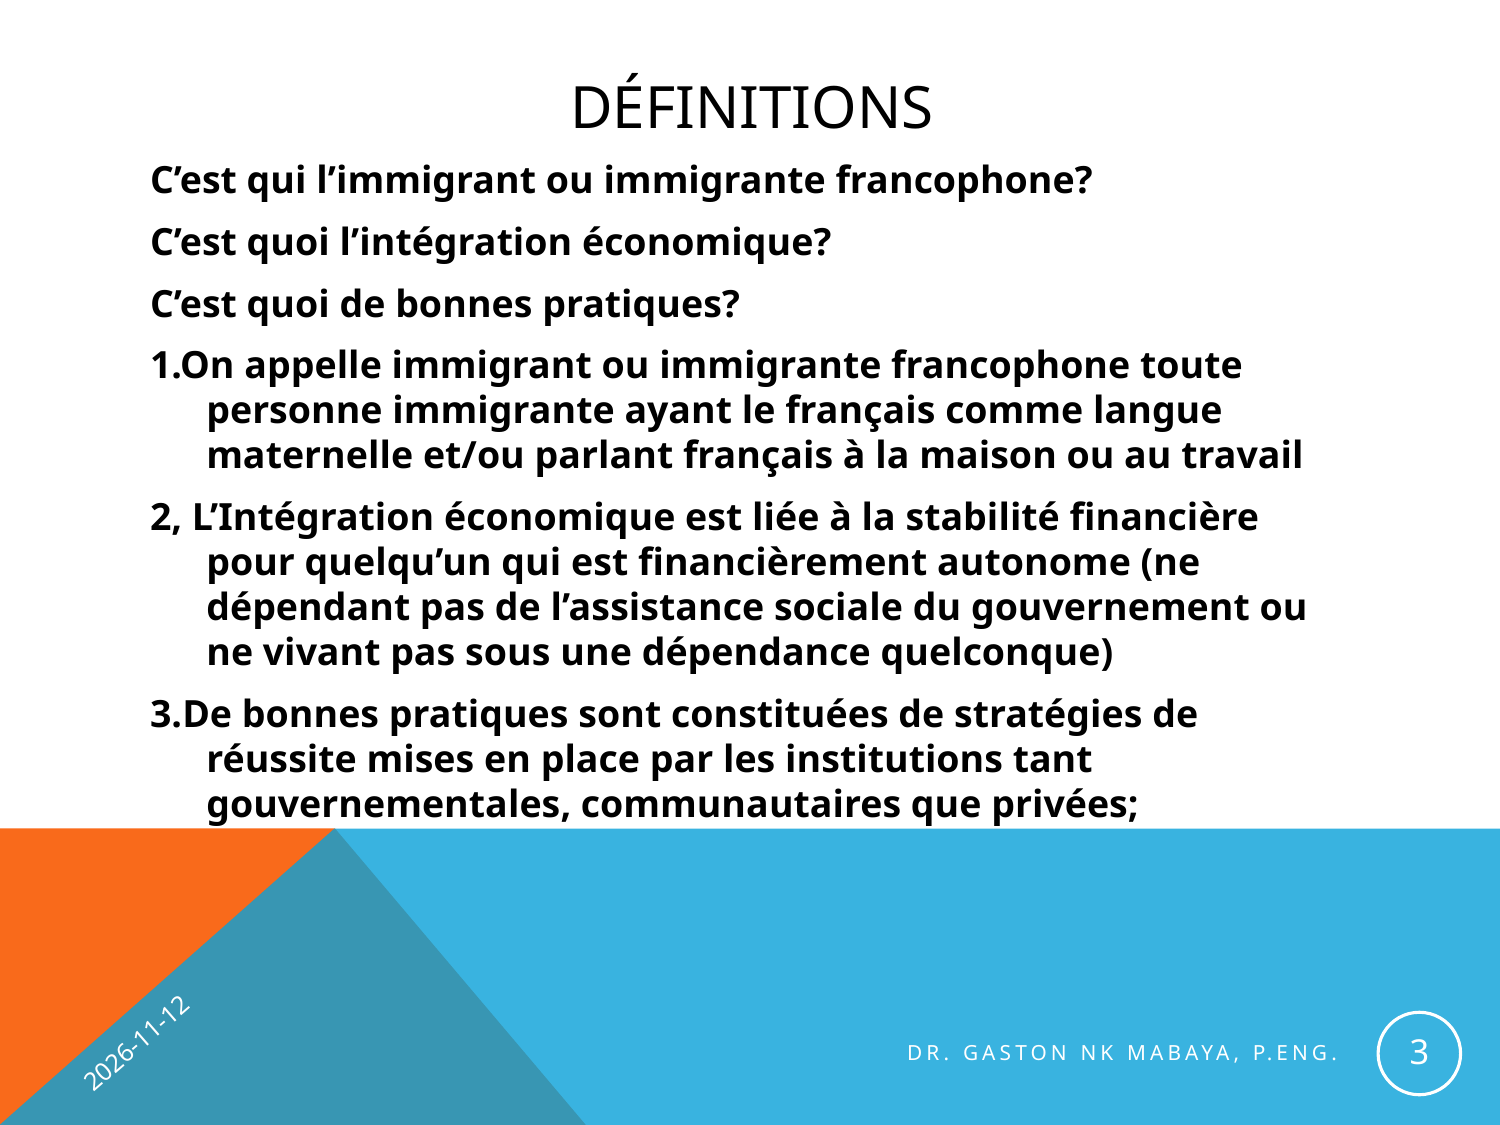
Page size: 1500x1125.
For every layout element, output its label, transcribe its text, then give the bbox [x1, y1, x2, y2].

footer Dr. Gaston NK Mabaya, P.Eng. [577, 1031, 1352, 1076]
slide_number 3 [1376, 1010, 1463, 1097]
title définitions [135, 60, 1369, 149]
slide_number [65, 849, 357, 1109]
list C’est qui l’immigrant ou immigrante francophone? C’est quoi l’intégration économique? C’est quoi de bonnes pratiques? 1.On appelle immigrant ou immigrante francophone toute personne immigrante ayant le français comme langue maternelle et/ou parlant français à la maison ou au travail 2, L’Intégration économique est liée à la stabilité financière pour quelqu’un qui est financièrement autonome (ne dépendant pas de l’assistance sociale du gouvernement ou ne vivant pas sous une dépendance quelconque) 3.De bonnes pratiques sont constituées de stratégies de réussite mises en place par les institutions tant gouvernementales, communautaires que privées; [135, 149, 1369, 823]
